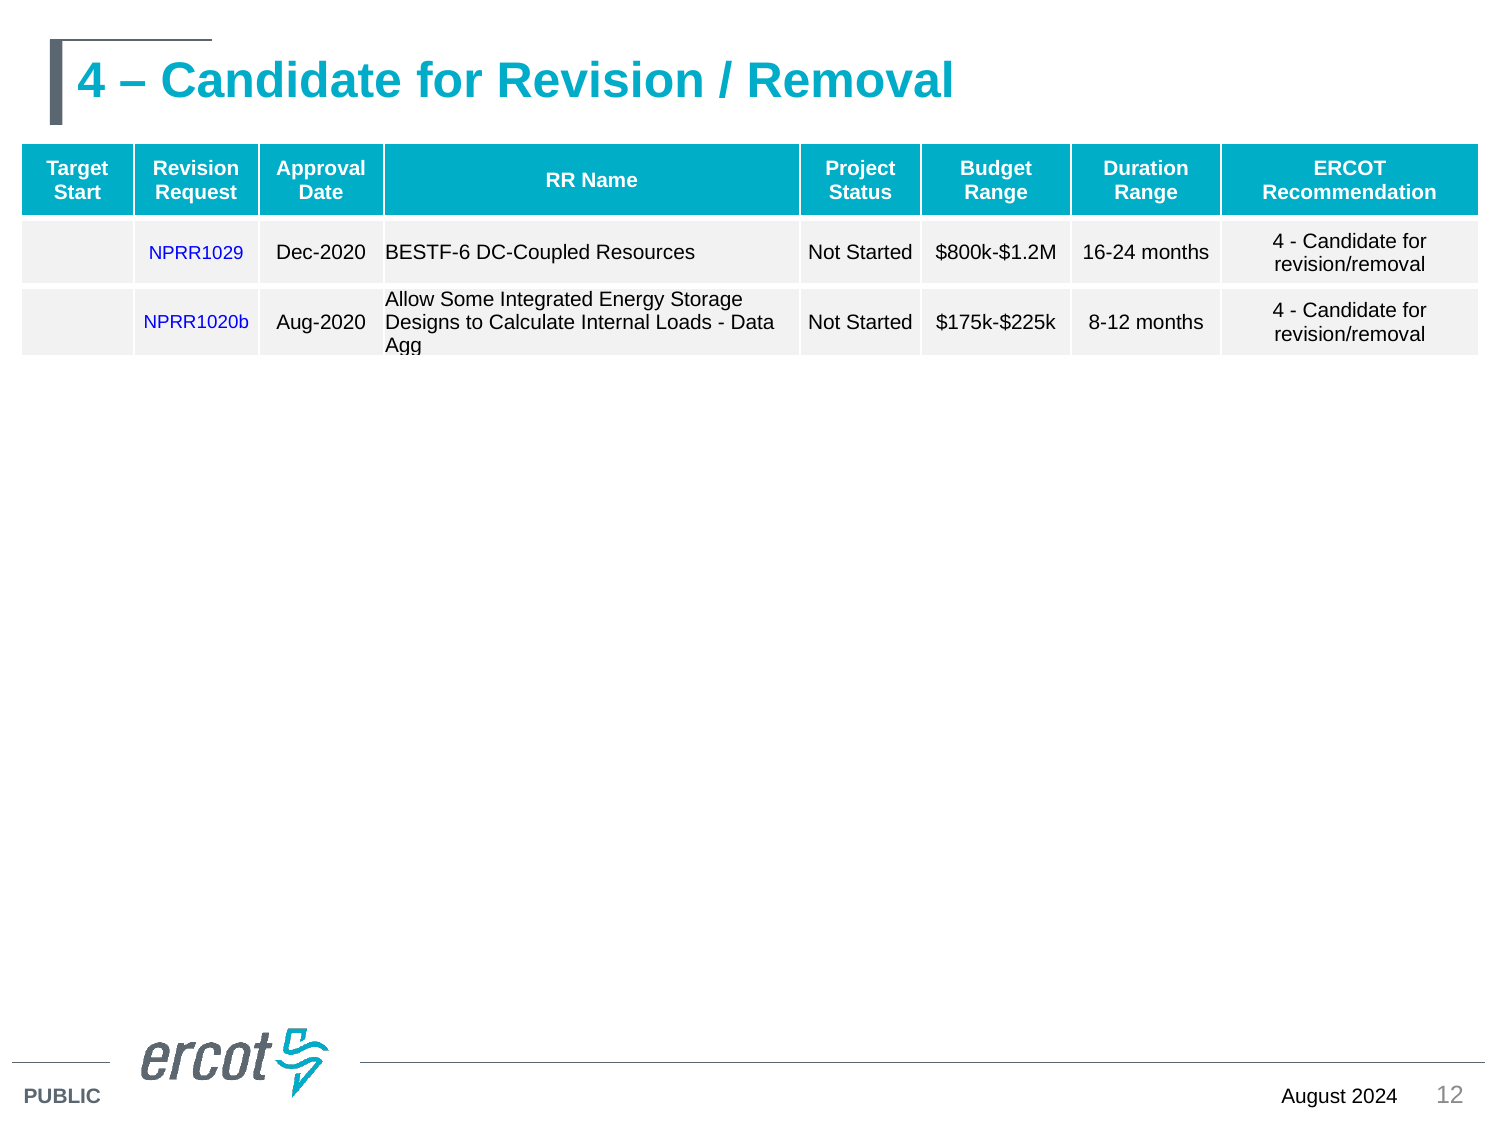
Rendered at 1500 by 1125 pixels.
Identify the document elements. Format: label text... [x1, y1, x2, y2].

table_cell [22, 289, 133, 355]
table_header ERCOT Recommendation [1222, 144, 1478, 215]
table_header Approval Date [260, 144, 383, 215]
table_cell 16-24 months [1072, 221, 1220, 283]
picture [137, 1024, 332, 1100]
table_cell NPRR1029 [135, 221, 258, 283]
table_header Duration Range [1072, 144, 1220, 215]
table_cell NPRR1020b [135, 289, 258, 355]
table_cell 4 - Candidate for revision/removal [1222, 221, 1478, 283]
table_cell Dec-2020 [260, 221, 383, 283]
table_header RR Name [385, 144, 799, 215]
table_cell 4 - Candidate for revision/removal [1222, 289, 1478, 355]
table_header Revision Request [135, 144, 258, 215]
slide_number 12 [1412, 1076, 1488, 1112]
table_cell Not Started [801, 289, 920, 355]
table_header Project Status [801, 144, 920, 215]
table_cell $800k-$1.2M [922, 221, 1070, 283]
table_cell $175k-$225k [922, 289, 1070, 355]
table_cell [22, 221, 133, 283]
table_header Target Start [22, 144, 133, 215]
table_cell Not Started [801, 221, 920, 283]
table_cell Allow Some Integrated Energy Storage Designs to Calculate Internal Loads - Data Agg [385, 289, 799, 355]
table_header Budget Range [922, 144, 1070, 215]
title 4 – Candidate for Revision / Removal [62, 39, 1313, 125]
table_cell BESTF-6 DC-Coupled Resources [385, 221, 799, 283]
table_cell 8-12 months [1072, 289, 1220, 355]
table_cell Aug-2020 [260, 289, 383, 355]
